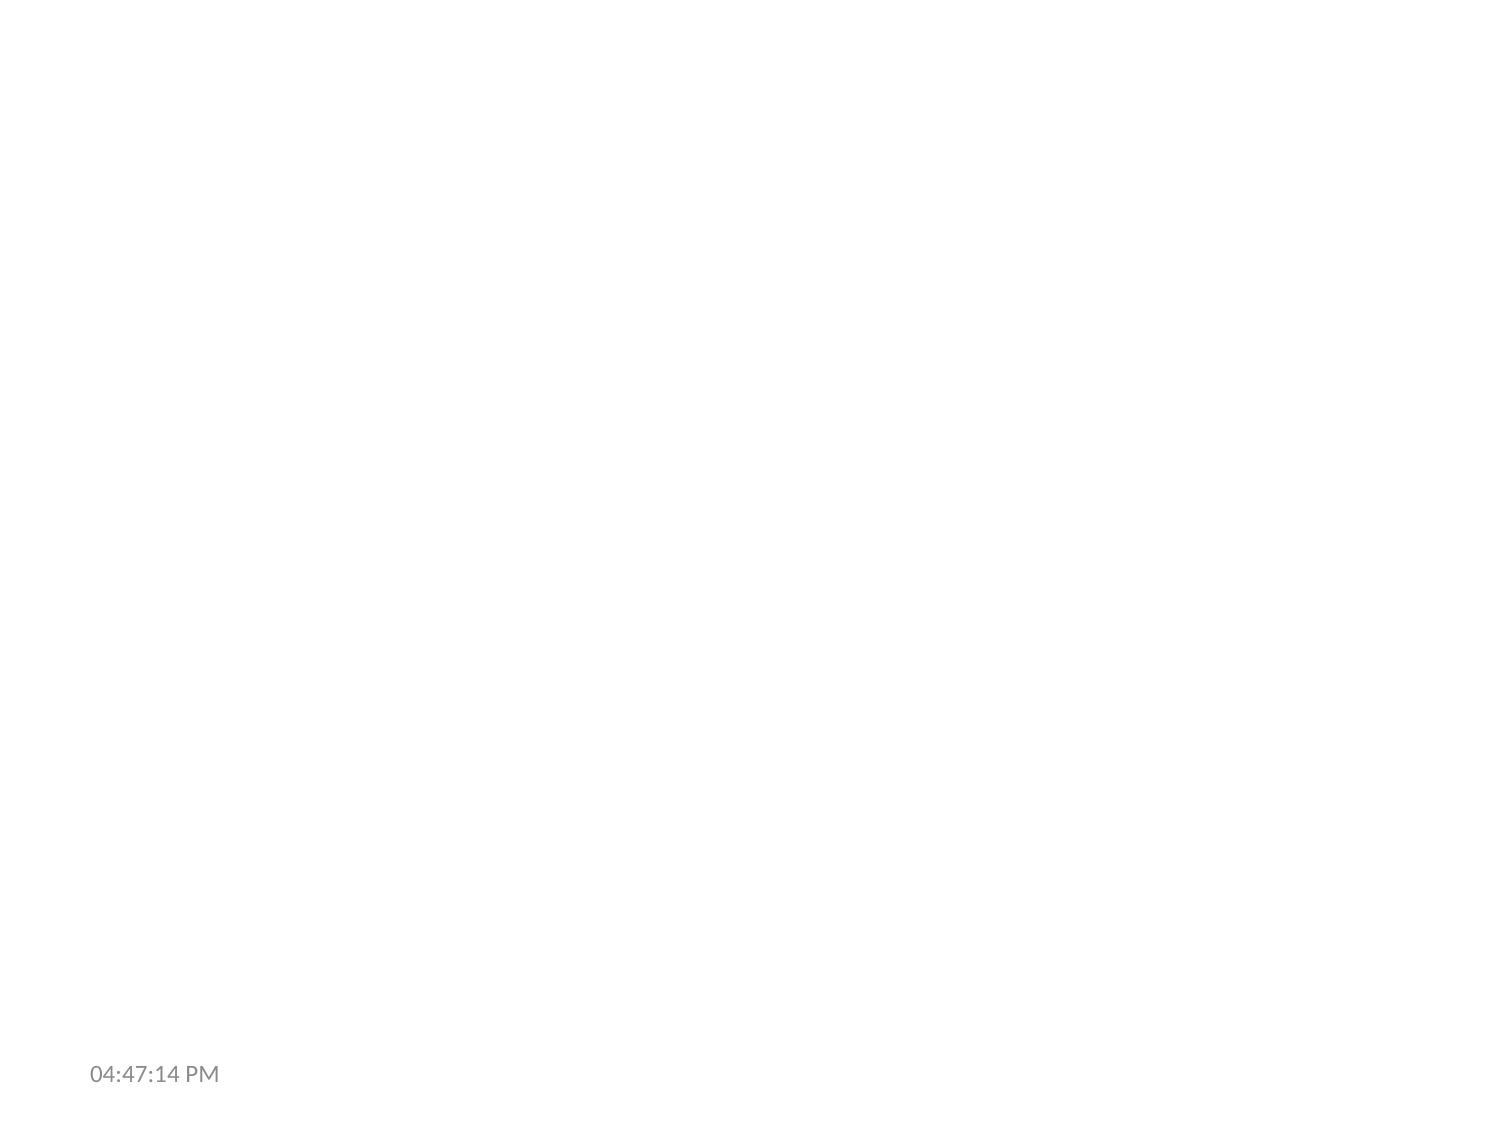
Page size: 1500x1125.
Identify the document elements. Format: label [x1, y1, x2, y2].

slide_number [75, 1042, 425, 1103]
